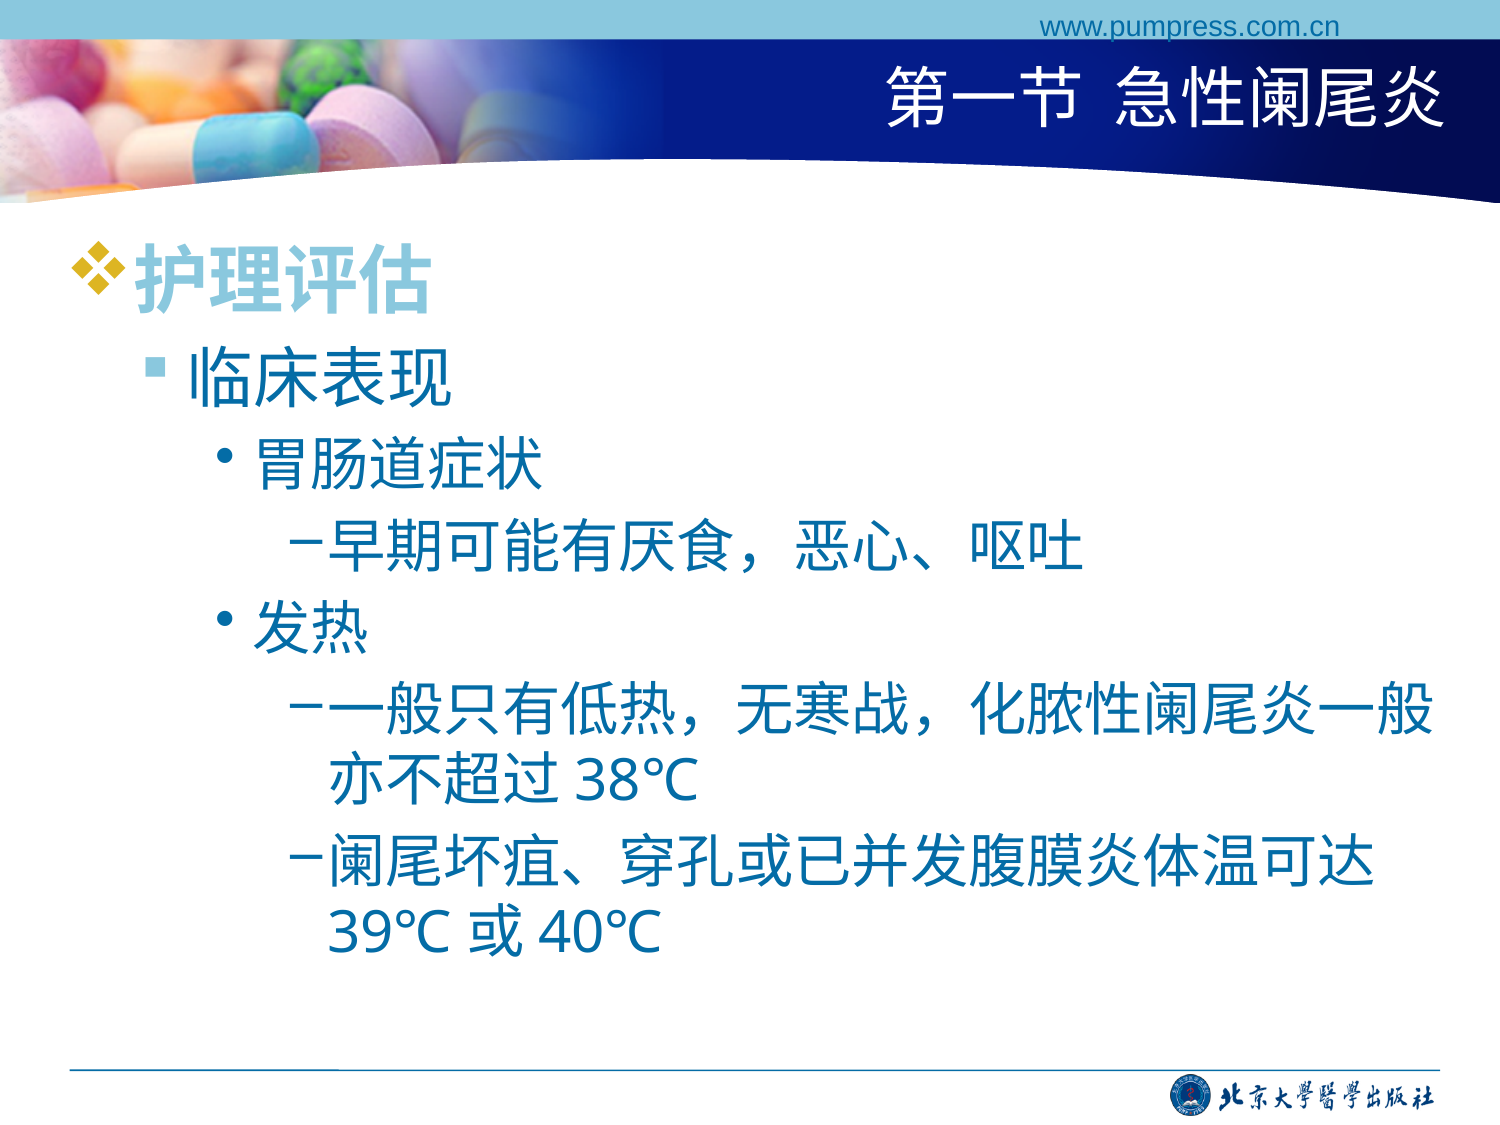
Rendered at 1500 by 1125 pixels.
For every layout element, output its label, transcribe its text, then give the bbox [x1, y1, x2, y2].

list 护理评估 临床表现 胃肠道症状 早期可能有厌食，恶心、呕吐 发热 一般只有低热，无寒战，化脓性阑尾炎一般亦不超过38℃ 阑尾坏疽、穿孔或已并发腹膜炎体温可达39℃或40℃ [49, 224, 1463, 1026]
slide_number www.pumpress.com.cn [1025, 0, 1463, 38]
picture [0, 40, 1500, 203]
title 第一节 急性阑尾炎 [137, 49, 1463, 143]
picture [1170, 1074, 1436, 1118]
